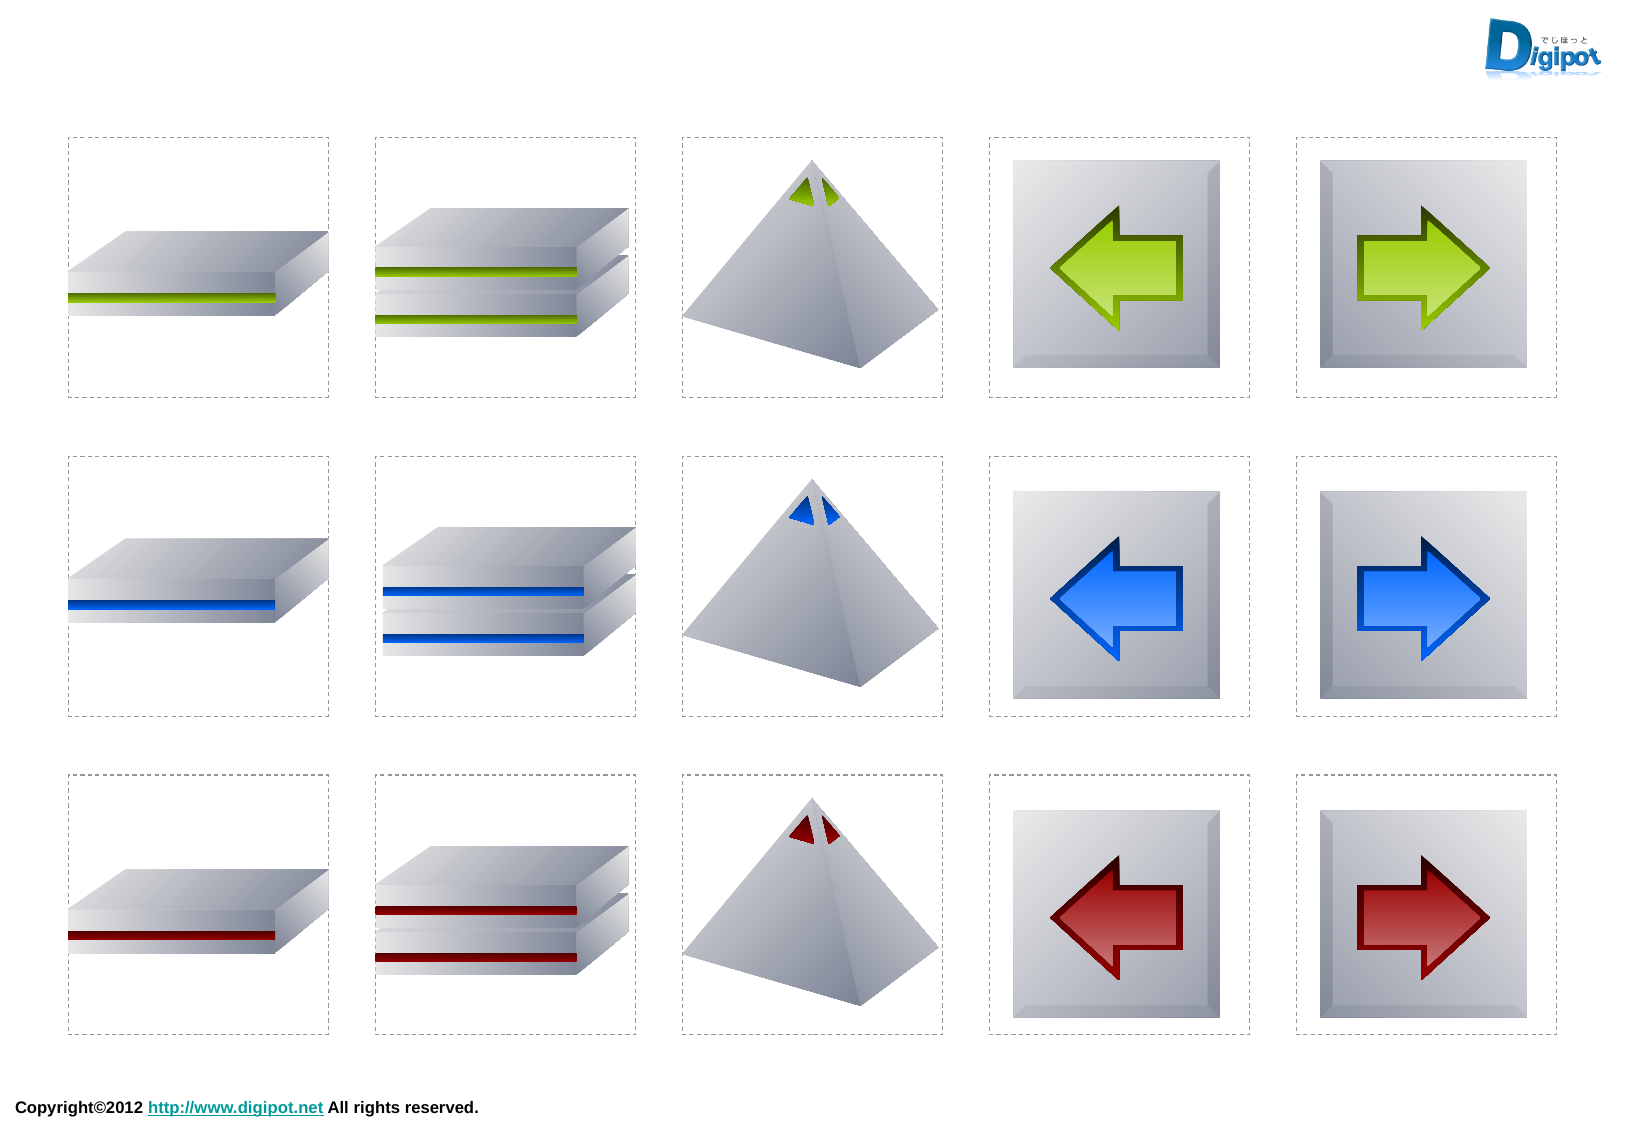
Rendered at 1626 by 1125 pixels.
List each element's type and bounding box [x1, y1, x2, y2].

text_box [1013, 491, 1220, 699]
text_box [1013, 160, 1220, 368]
text_box [682, 479, 939, 687]
text_box [68, 869, 329, 954]
text_box [1320, 810, 1528, 1018]
text_box [68, 538, 329, 623]
text_box [1013, 810, 1220, 1018]
text_box [68, 231, 329, 316]
picture [1485, 18, 1602, 82]
text_box [382, 526, 636, 656]
text_box [375, 845, 629, 975]
text_box [682, 798, 939, 1006]
text_box [1320, 160, 1528, 368]
text_box [1320, 491, 1528, 699]
text_box [682, 160, 938, 368]
text_box [375, 207, 629, 337]
